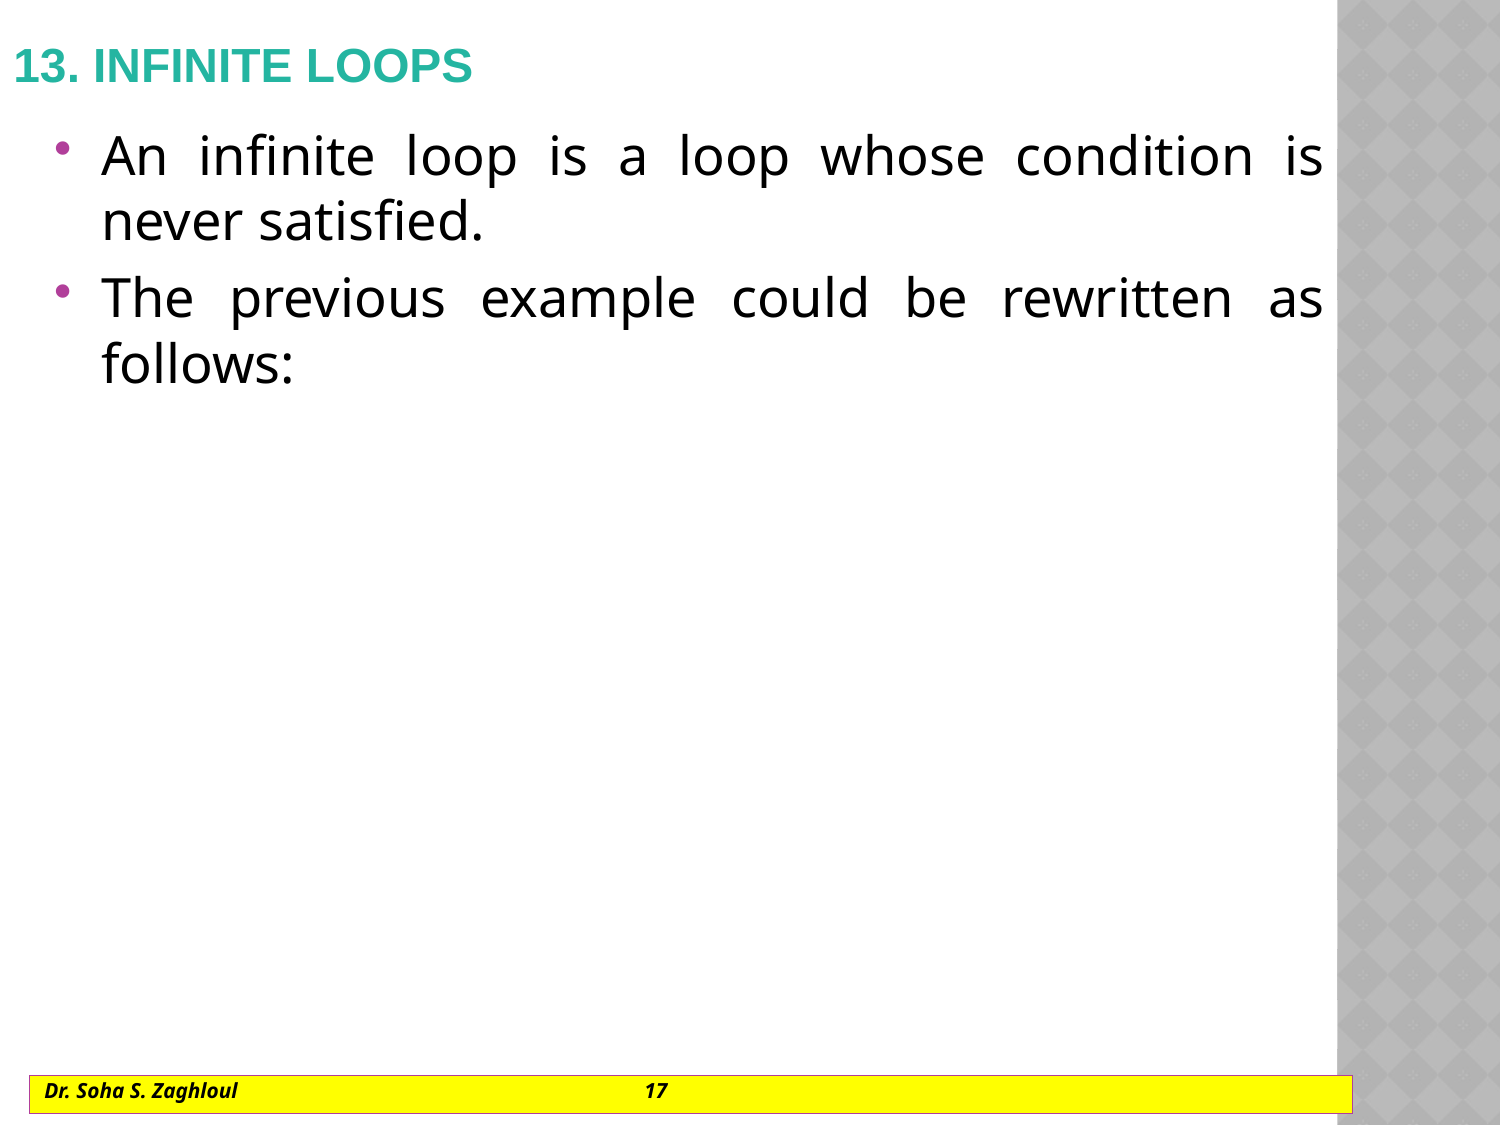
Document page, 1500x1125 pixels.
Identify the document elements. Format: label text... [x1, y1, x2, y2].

title 13. Infinite loops [5, 19, 1341, 93]
text_box Dr. Soha S. Zaghloul 17 [29, 1075, 1353, 1114]
list An infinite loop is a loop whose condition is never satisfied. The previous example could be rewritten as follows: [41, 113, 1341, 1059]
